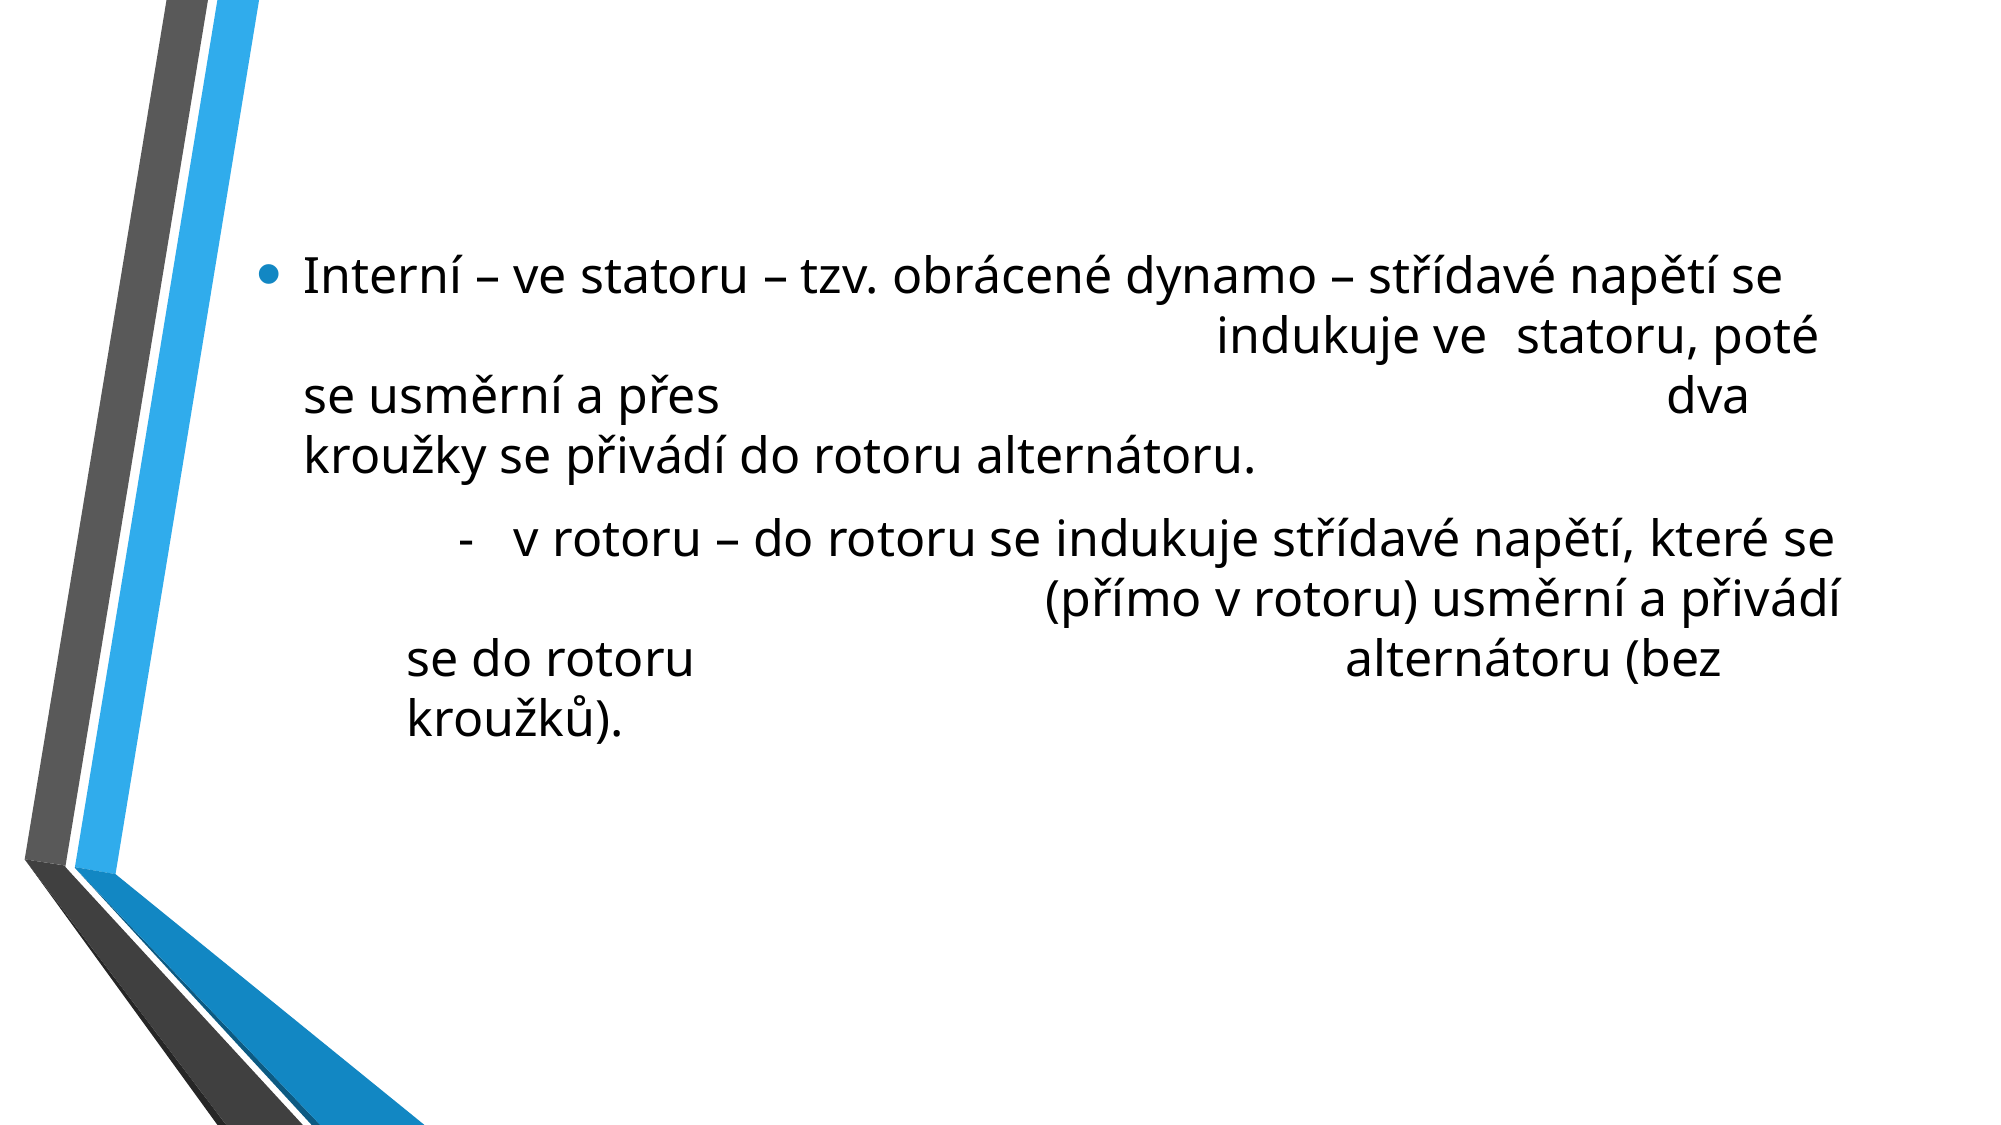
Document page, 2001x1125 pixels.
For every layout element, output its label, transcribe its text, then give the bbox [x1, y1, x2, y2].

list Interní – ve statoru – tzv. obrácené dynamo – střídavé napětí se indukuje ve statoru, poté se usměrní a přes dva kroužky se přivádí do rotoru alternátoru. - v rotoru – do rotoru se indukuje střídavé napětí, které se (přímo v rotoru) usměrní a přivádí se do rotoru alternátoru (bez kroužků). [241, 89, 1886, 1066]
